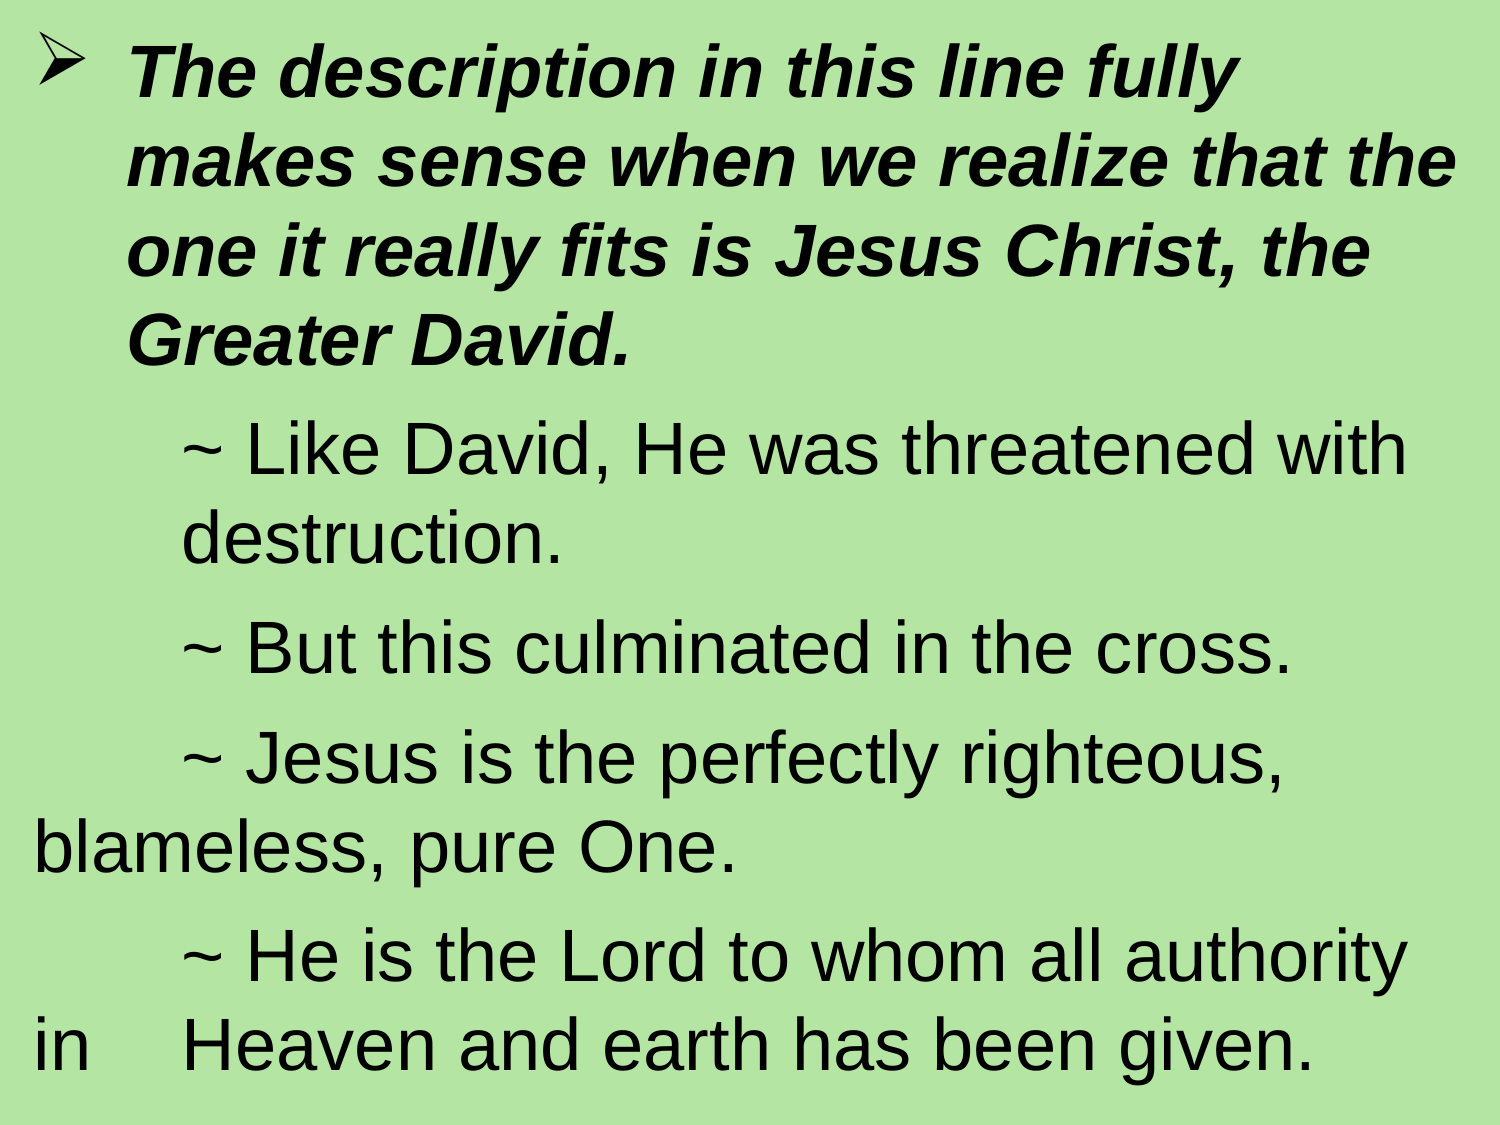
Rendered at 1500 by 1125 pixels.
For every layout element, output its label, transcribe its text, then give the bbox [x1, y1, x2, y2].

subtitle The description in this line fully makes sense when we realize that the one it really fits is Jesus Christ, the Greater David. ~ Like David, He was threatened with destruction. ~ But this culminated in the cross. ~ Jesus is the perfectly righteous, blameless, pure One. ~ He is the Lord to whom all authority in Heaven and earth has been given. [18, 16, 1482, 1106]
